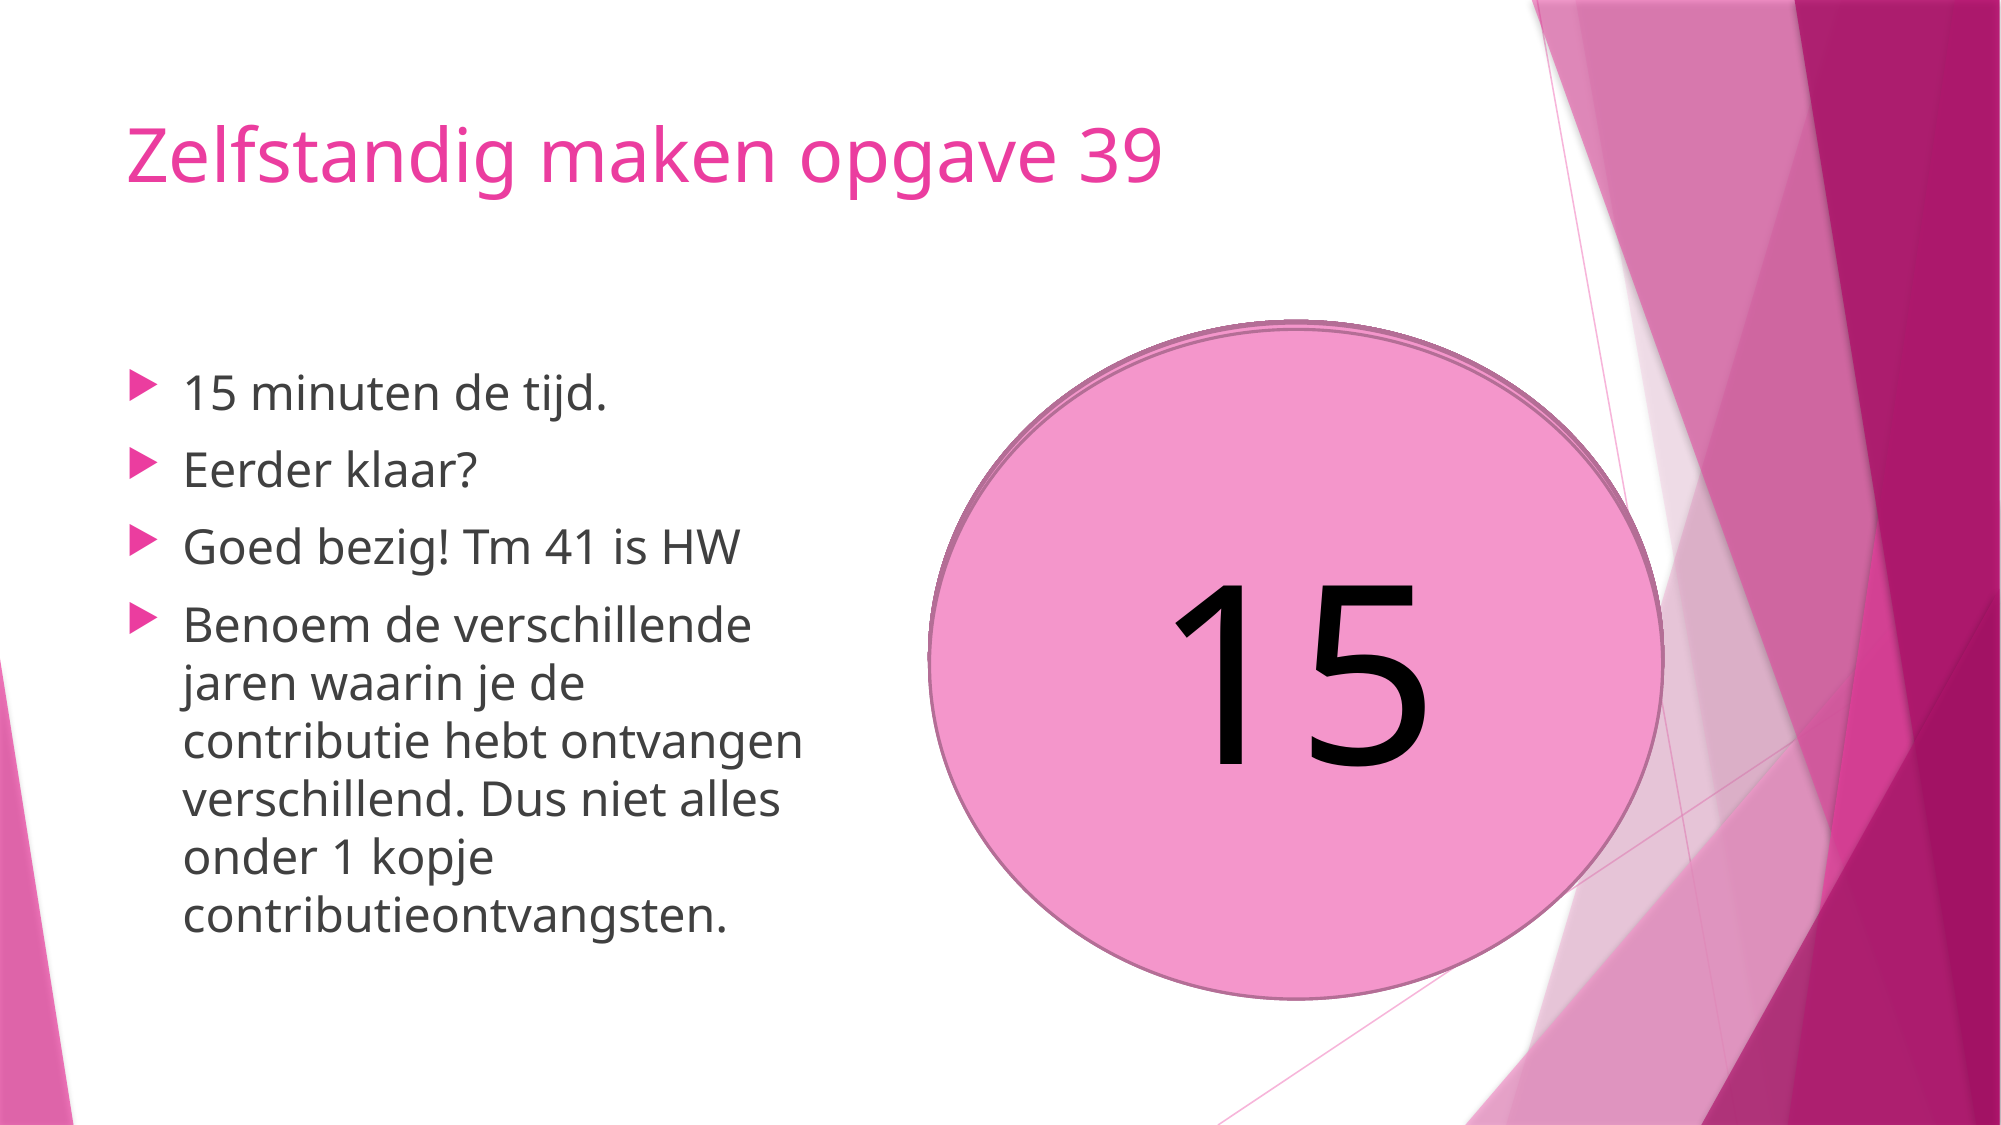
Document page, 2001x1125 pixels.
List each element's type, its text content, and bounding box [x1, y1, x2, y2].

text_box 14 [930, 321, 1662, 621]
list 15 minuten de tijd. Eerder klaar? Goed bezig! Tm 41 is HW Benoem de verschillende jaren waarin je de contributie hebt ontvangen verschillend. Dus niet alles onder 1 kopje contributieontvangsten. [111, 354, 831, 962]
text_box 15 [927, 327, 1665, 1001]
title Zelfstandig maken opgave 39 [111, 99, 1522, 317]
